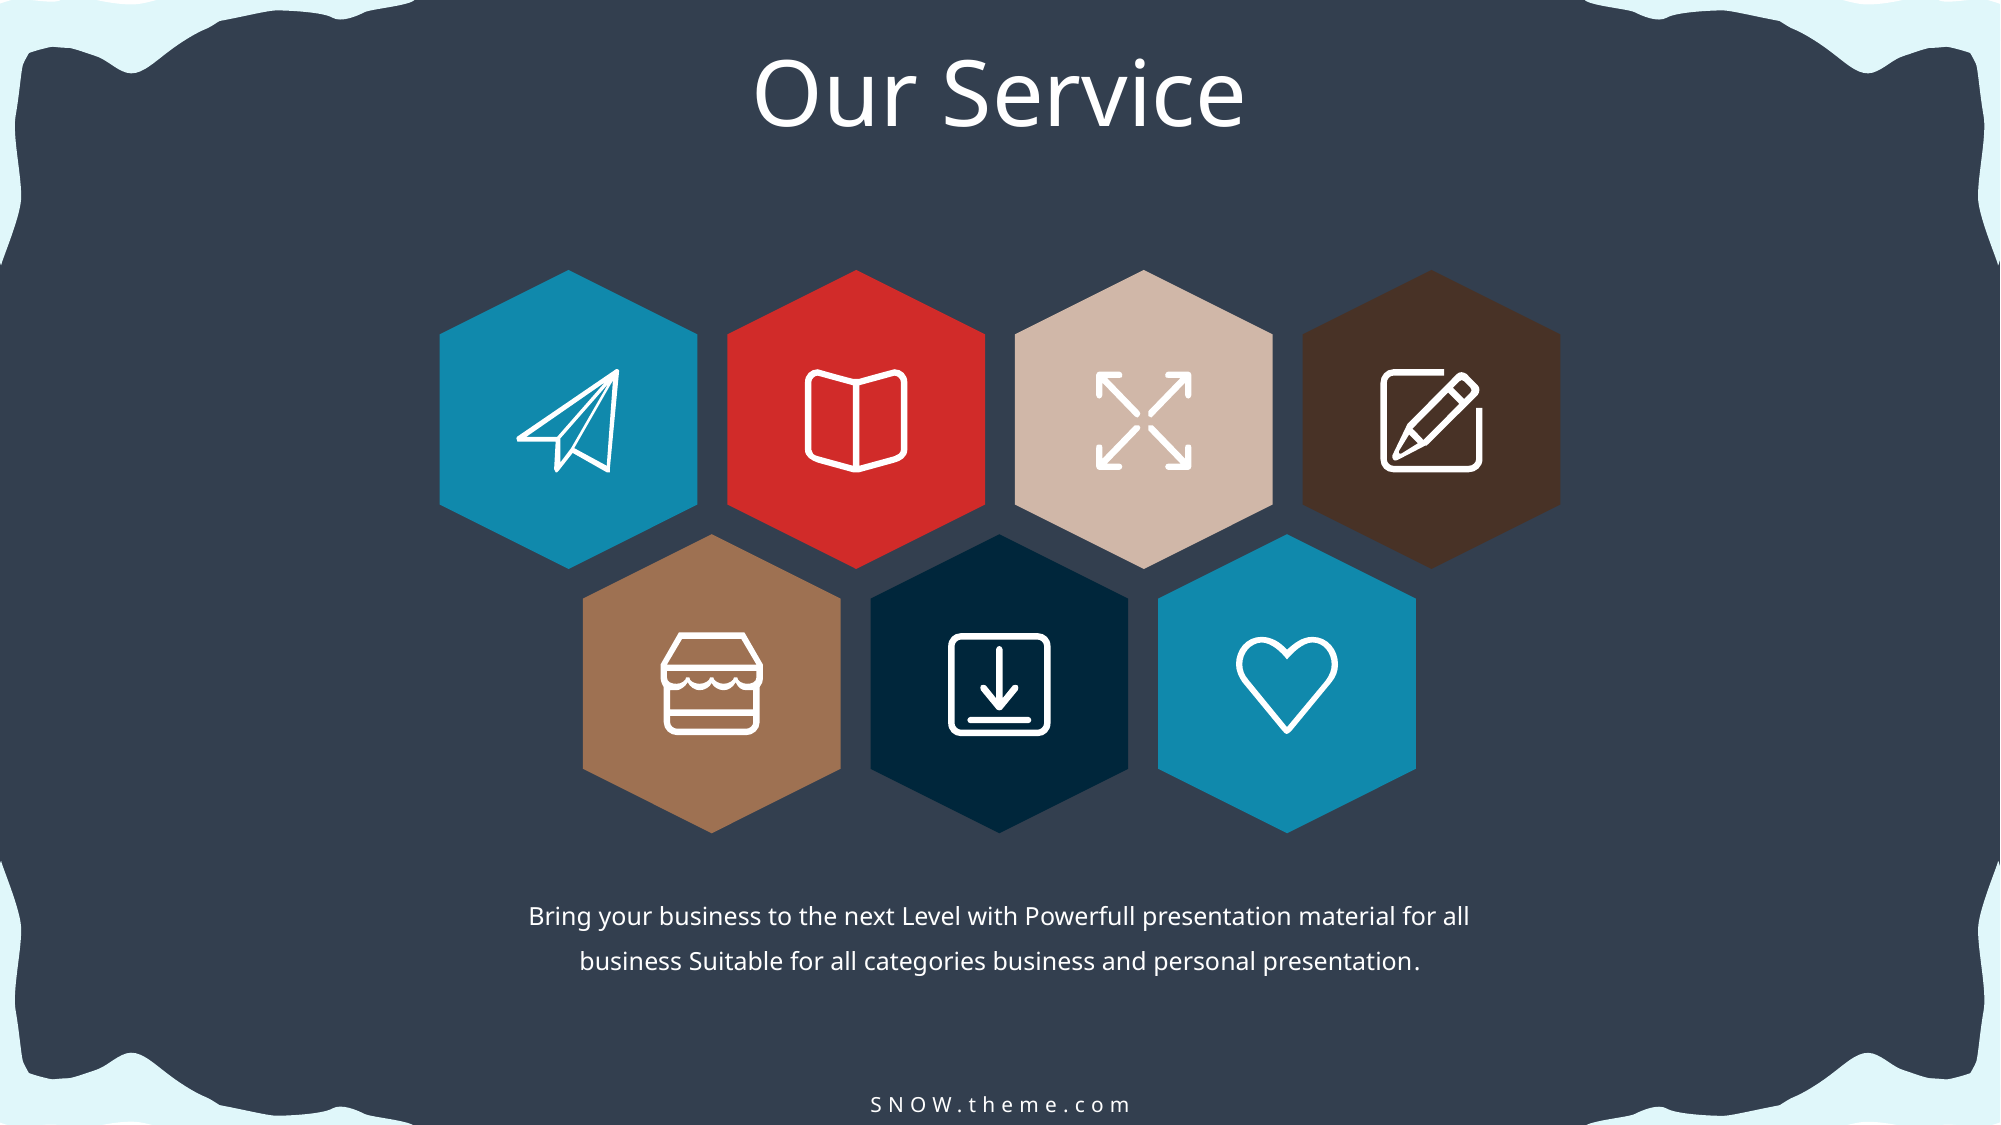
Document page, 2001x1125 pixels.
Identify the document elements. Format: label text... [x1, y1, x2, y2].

text_box [1013, 268, 1274, 571]
text_box [581, 533, 842, 835]
text_box [1148, 371, 1192, 418]
text_box [804, 369, 908, 473]
text_box [1157, 533, 1417, 835]
text_box [516, 369, 620, 473]
text_box Our Service [737, 27, 1263, 153]
text_box [1096, 371, 1141, 418]
text_box Bring your business to the next Level with Powerfull presentation material for all business Suitable for all categories business and personal presentation. [473, 878, 1527, 983]
text_box [438, 268, 699, 571]
text_box [1236, 636, 1339, 734]
text_box [1096, 425, 1141, 470]
text_box [948, 633, 1051, 737]
text_box [660, 632, 763, 736]
text_box [726, 268, 987, 571]
text_box [1380, 369, 1483, 473]
text_box [1148, 425, 1192, 470]
text_box [1301, 268, 1562, 571]
text_box [869, 533, 1130, 835]
